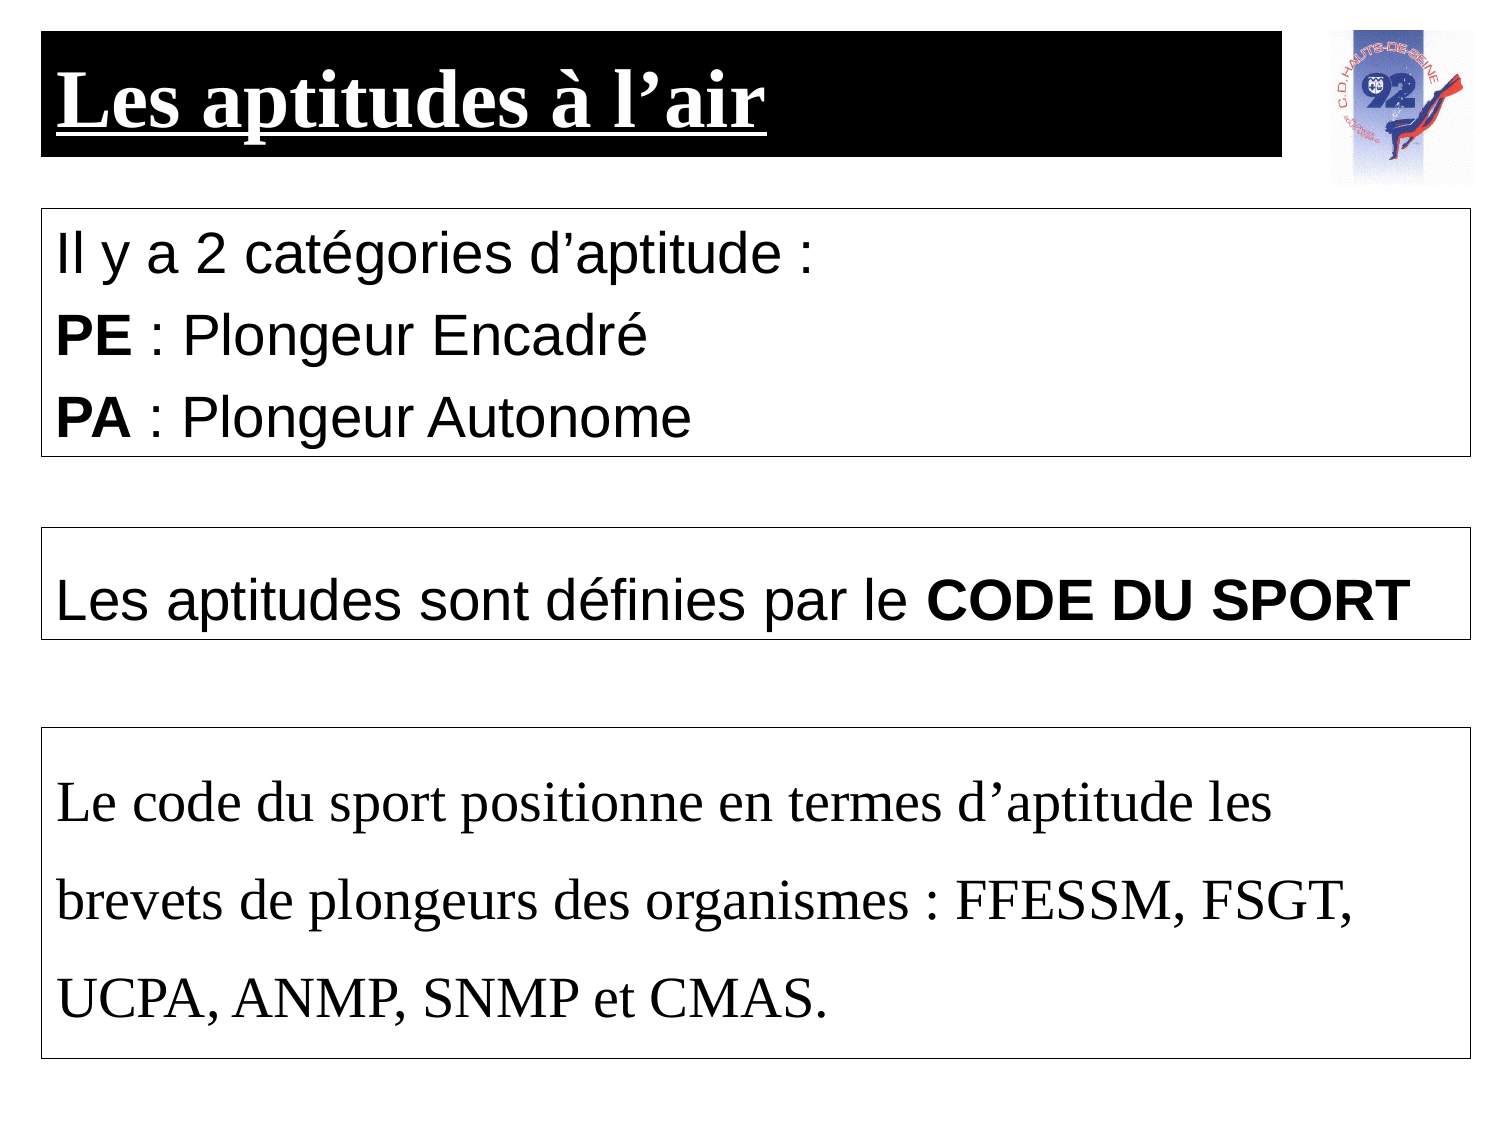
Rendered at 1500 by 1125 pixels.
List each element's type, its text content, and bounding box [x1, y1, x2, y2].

picture [1328, 30, 1474, 185]
title Les aptitudes à l’air [41, 31, 1282, 157]
list Le code du sport positionne en termes d’aptitude les brevets de plongeurs des organismes : FFESSM, FSGT, UCPA, ANMP, SNMP et CMAS. [41, 727, 1471, 1059]
text_box Les aptitudes sont définies par le CODE DU SPORT [41, 527, 1471, 640]
text_box Il y a 2 catégories d’aptitude : PE : Plongeur Encadré PA : Plongeur Autonome [41, 208, 1471, 457]
